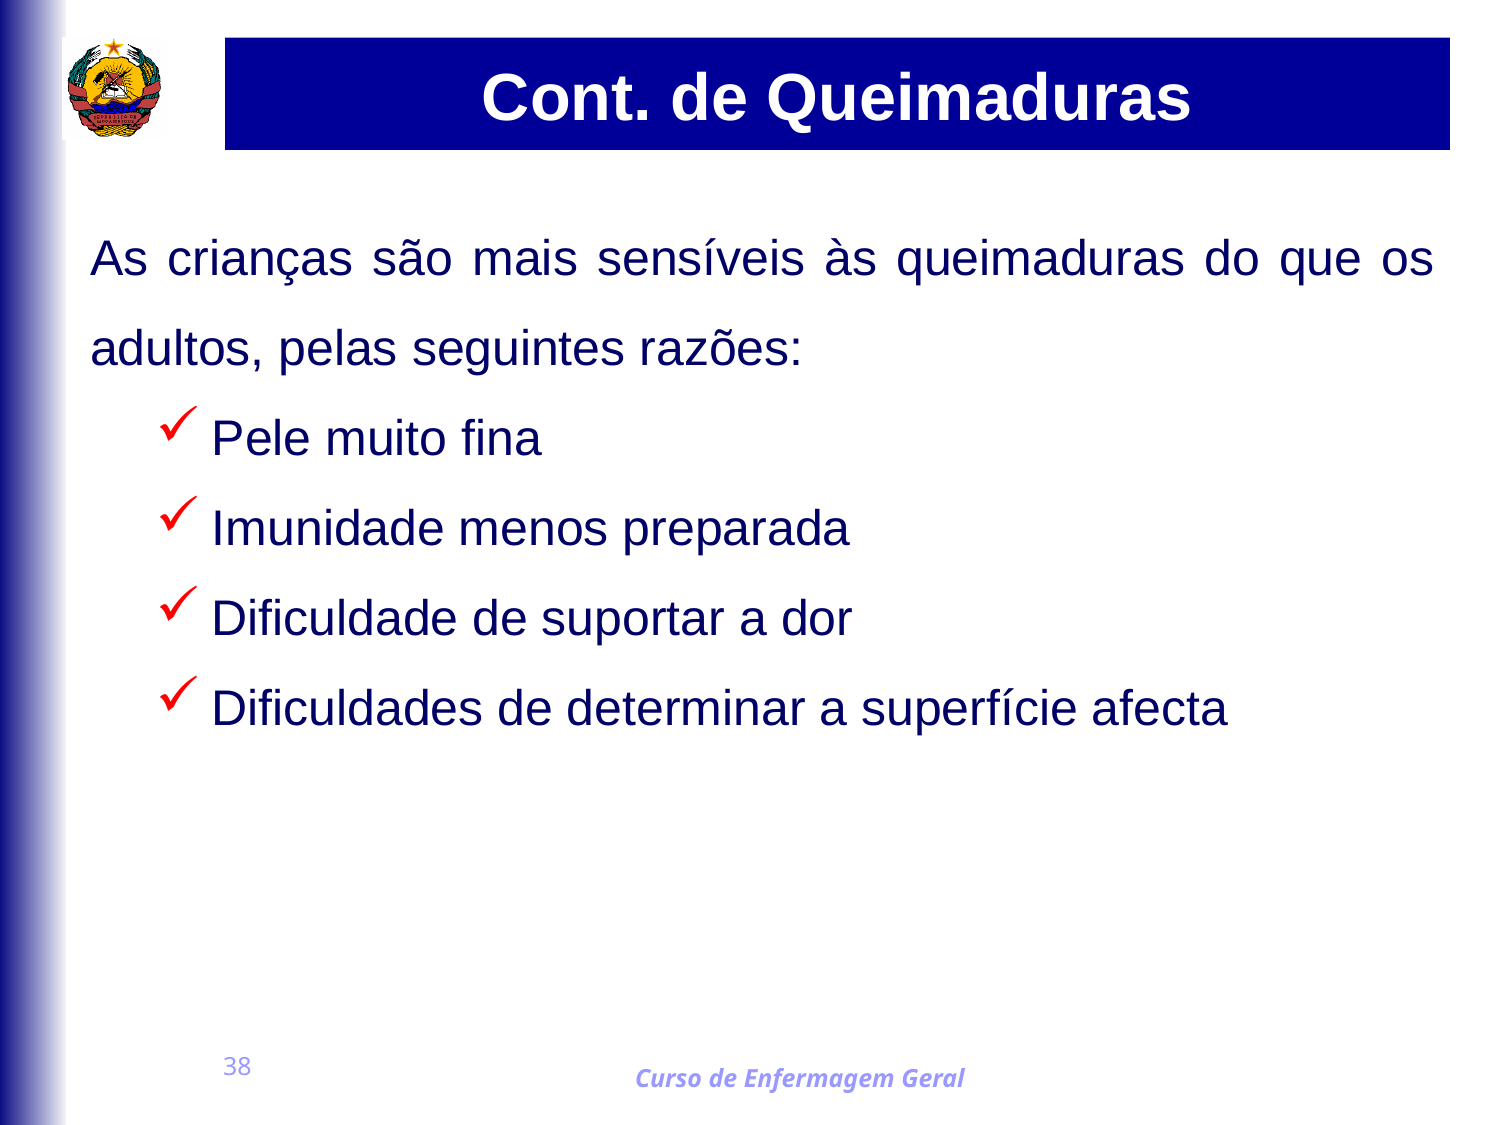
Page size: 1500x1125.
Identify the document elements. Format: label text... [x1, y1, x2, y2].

title Cont. de Queimaduras [224, 37, 1451, 151]
slide_number 38 [62, 1037, 413, 1098]
list As crianças são mais sensíveis às queimaduras do que os adultos, pelas seguintes razões: Pele muito fina Imunidade menos preparada Dificuldade de suportar a dor Dificuldades de determinar a superfície afecta [74, 187, 1451, 1013]
footer Curso de Enfermagem Geral [499, 1049, 1101, 1101]
